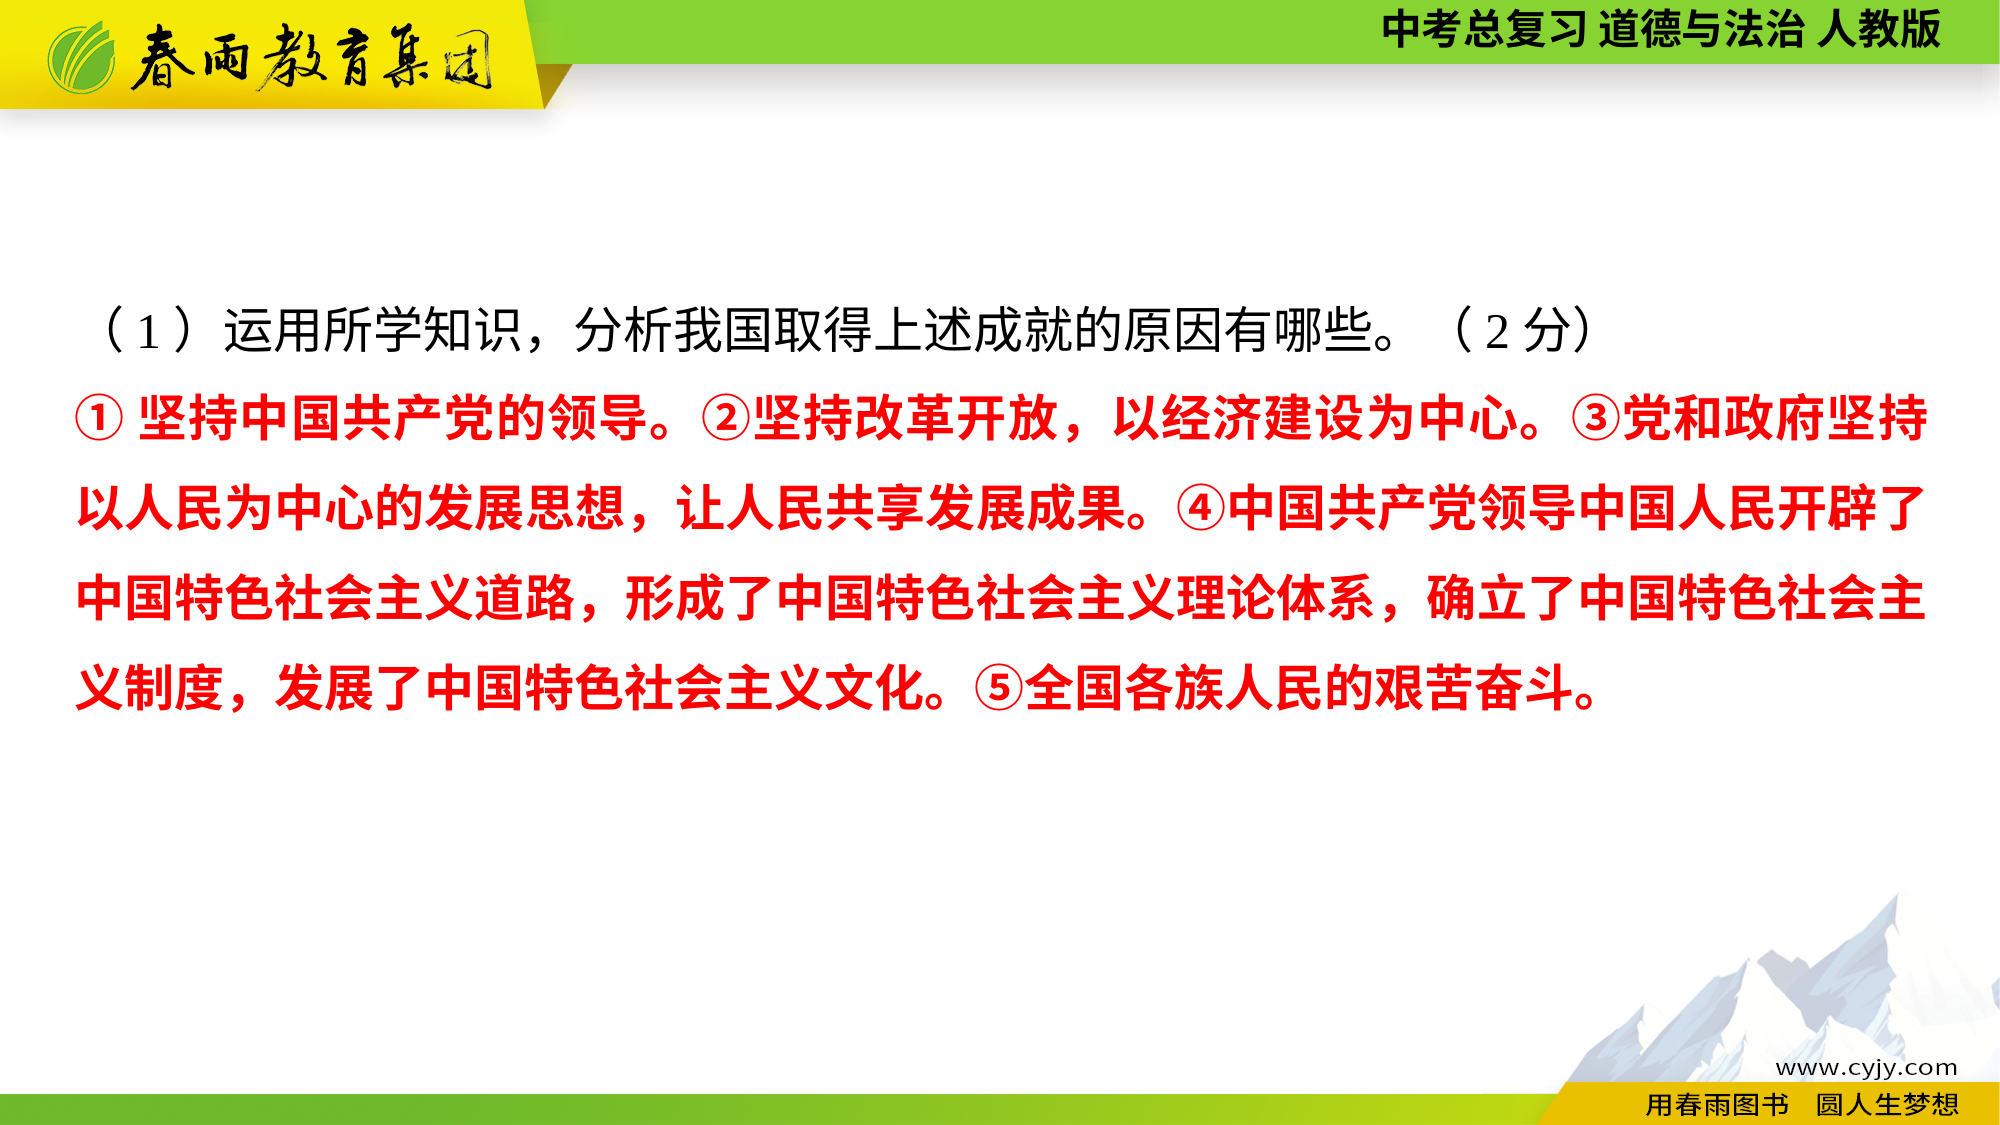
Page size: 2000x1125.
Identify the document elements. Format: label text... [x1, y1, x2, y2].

list （1）运用所学知识，分析我国取得上述成就的原因有哪些。（2分） [59, 261, 1944, 348]
text_box ①坚持中国共产党的领导。②坚持改革开放，以经济建设为中心。③党和政府坚持以人民为中心的发展思想，让人民共享发展成果。④中国共产党领导中国人民开辟了中国特色社会主义道路，形成了中国特色社会主义理论体系，确立了中国特色社会主义制度，发展了中国特色社会主义文化。⑤全国各族人民的艰苦奋斗。 [59, 348, 1944, 724]
picture [0, 0, 2000, 1125]
